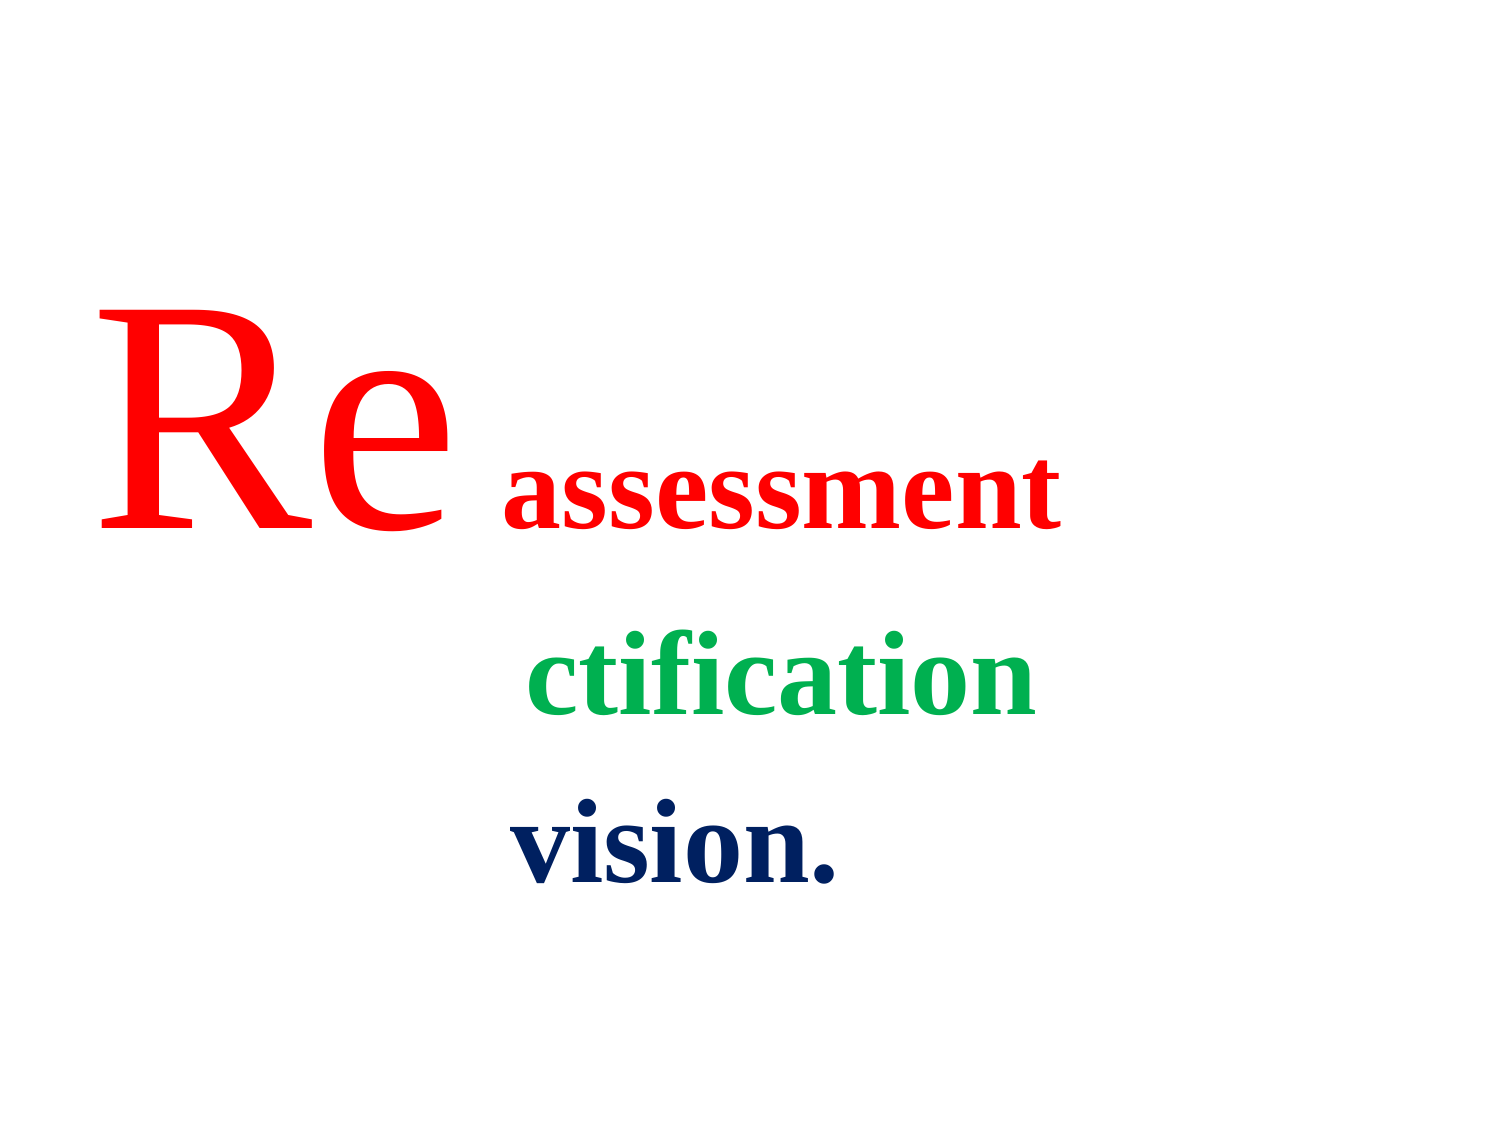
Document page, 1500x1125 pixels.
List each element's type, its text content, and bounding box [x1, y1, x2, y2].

list Re assessment ctification vision. [75, 187, 1425, 1050]
